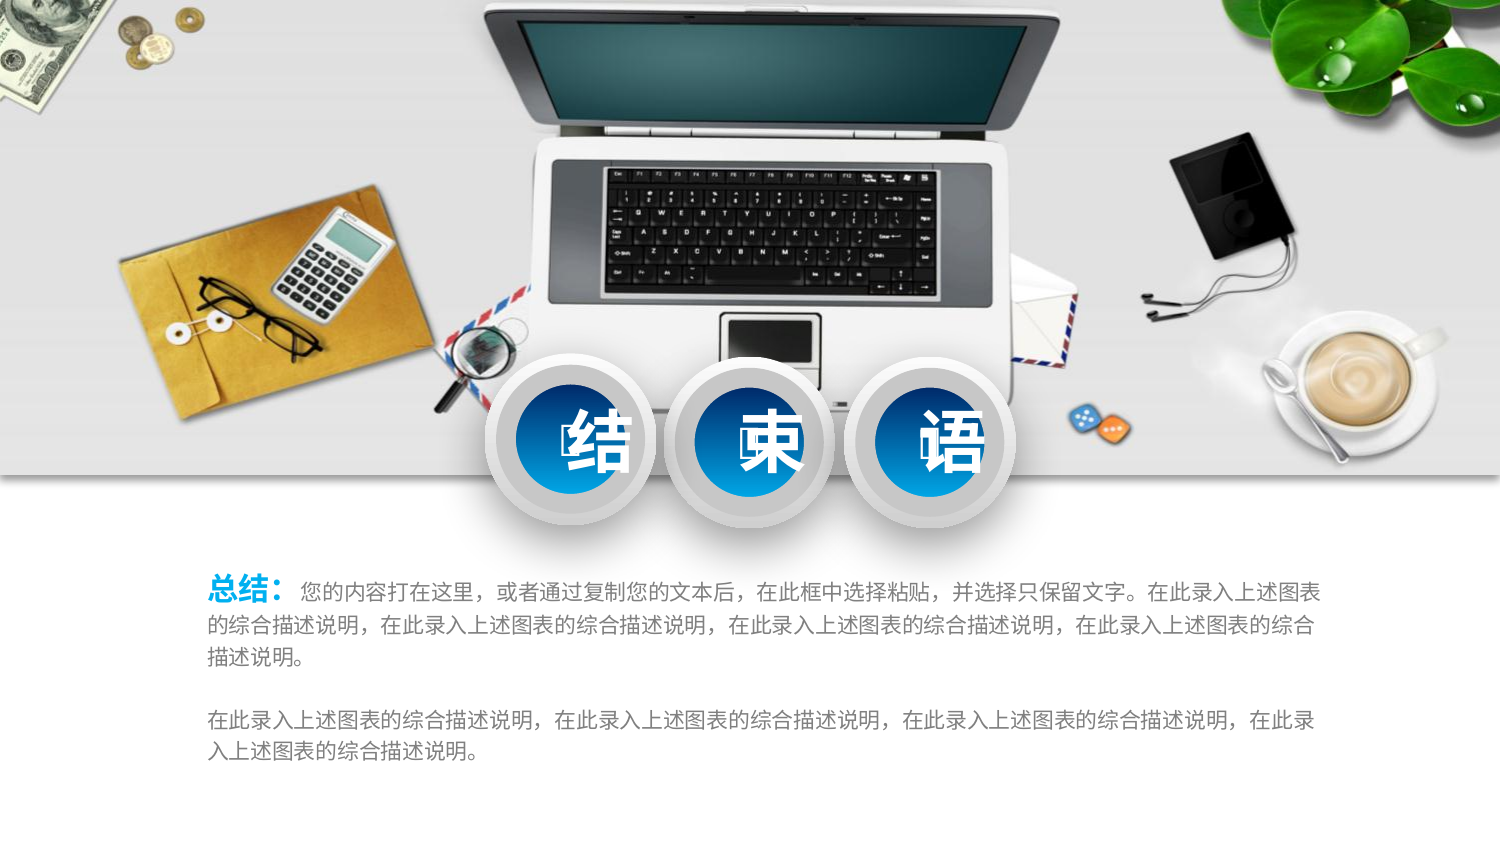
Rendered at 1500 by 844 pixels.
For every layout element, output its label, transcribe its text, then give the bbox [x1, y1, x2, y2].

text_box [663, 356, 836, 529]
text_box [0, 0, 1500, 477]
text_box 总结：您的内容打在这里，或者通过复制您的文本后，在此框中选择粘贴，并选择只保留文字。在此录入上述图表的综合描述说明，在此录入上述图表的综合描述说明，在此录入上述图表的综合描述说明，在此录入上述图表的综合描述说明。 在此录入上述图表的综合描述说明，在此录入上述图表的综合描述说明，在此录入上述图表的综合描述说明，在此录入上述图表的综合描述说明。 [192, 554, 1344, 772]
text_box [843, 356, 1016, 529]
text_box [484, 353, 657, 526]
